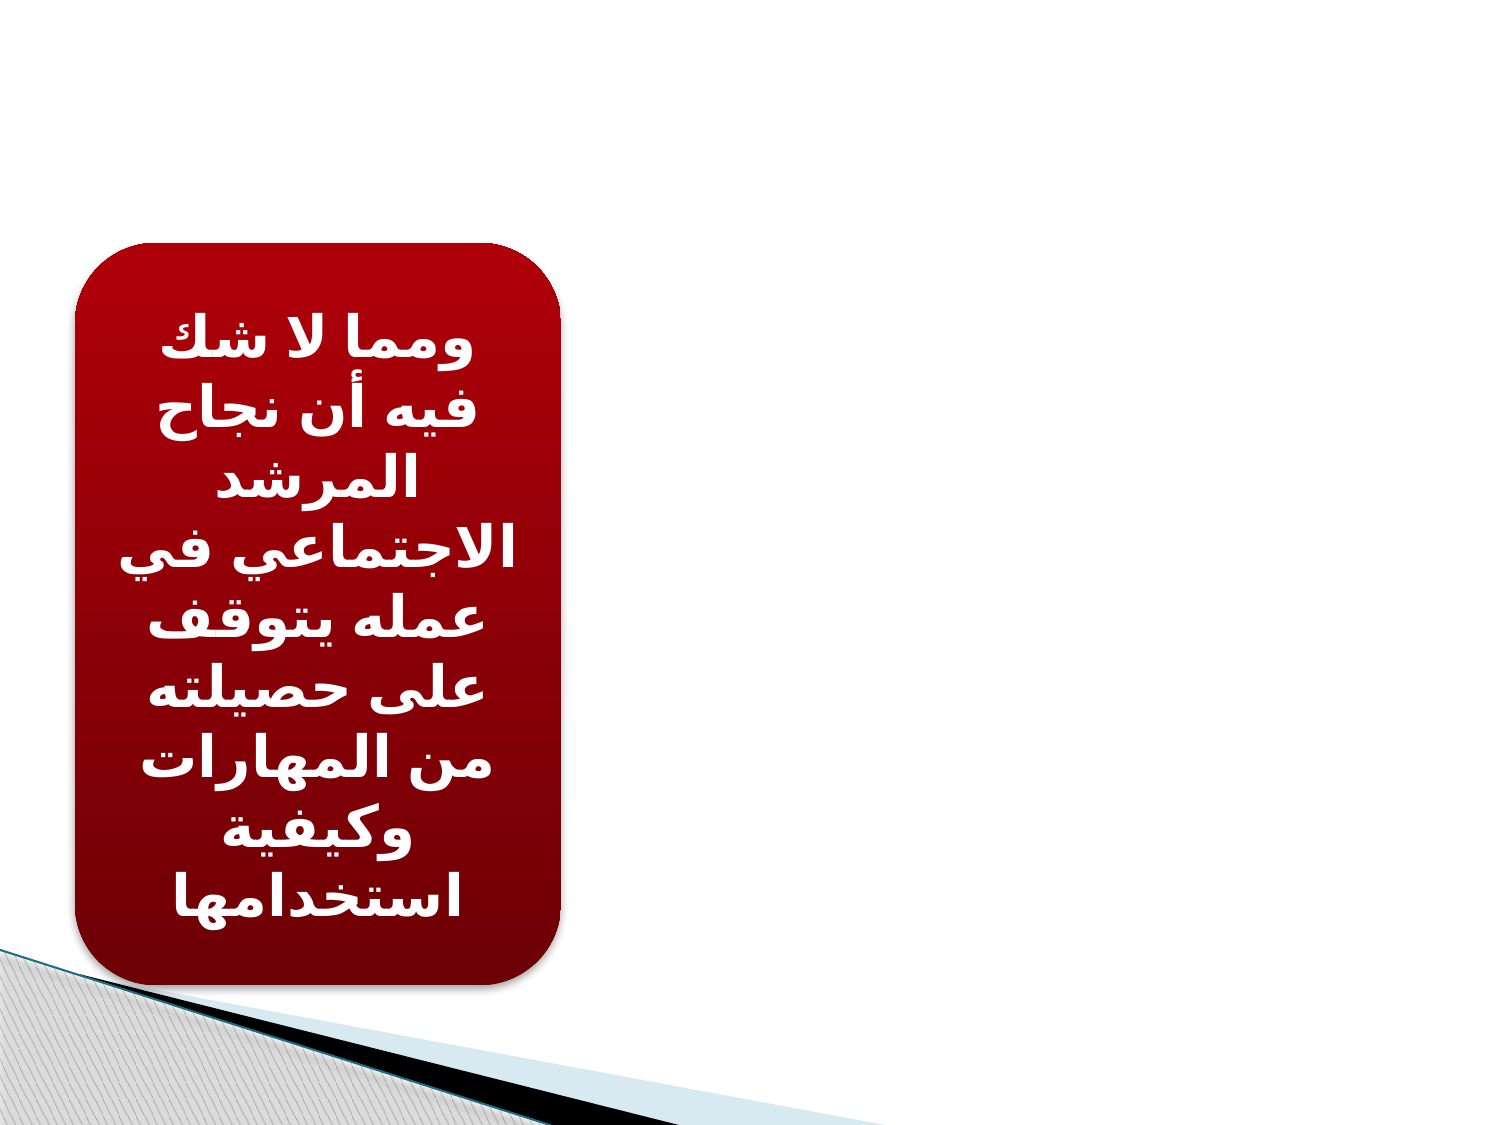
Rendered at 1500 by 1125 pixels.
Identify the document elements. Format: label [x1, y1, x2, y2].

list [74, 242, 1426, 986]
